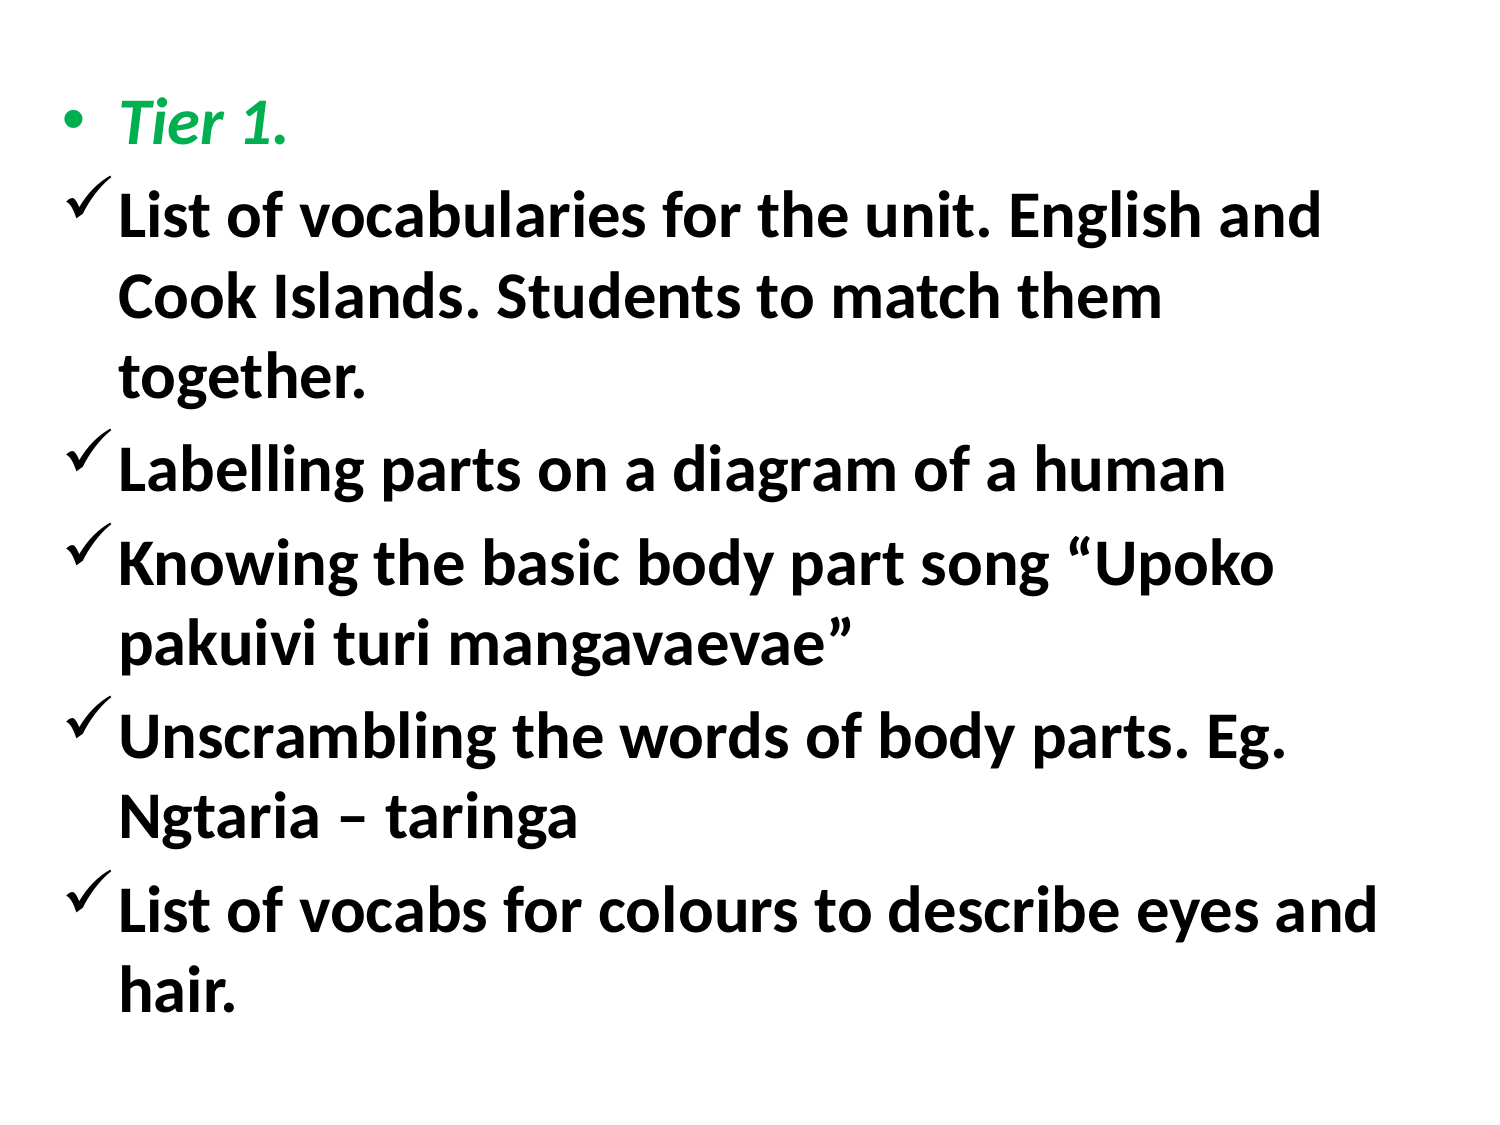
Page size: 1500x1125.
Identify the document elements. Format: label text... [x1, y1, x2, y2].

list Tier 1. List of vocabularies for the unit. English and Cook Islands. Students to match them together. Labelling parts on a diagram of a human Knowing the basic body part song “Upoko pakuivi turi mangavaevae” Unscrambling the words of body parts. Eg. Ngtaria – taringa List of vocabs for colours to describe eyes and hair. [46, 70, 1425, 1079]
